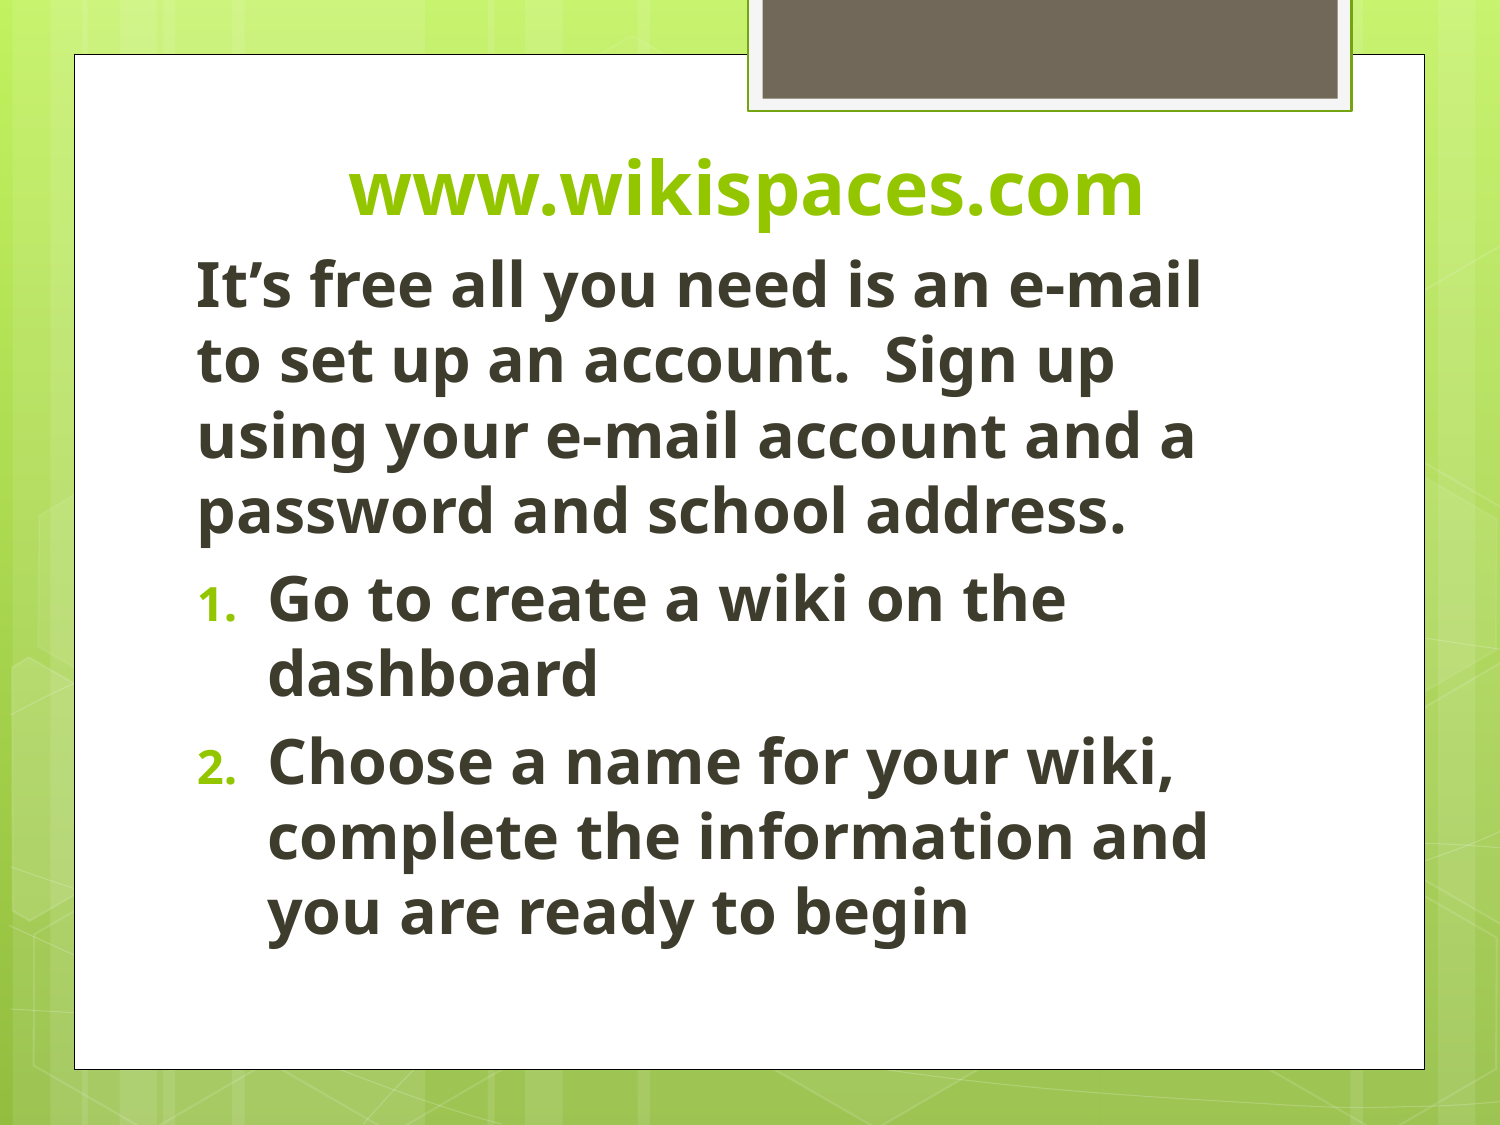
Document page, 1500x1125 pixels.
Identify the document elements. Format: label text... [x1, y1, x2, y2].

title www.wikispaces.com [171, 112, 1324, 238]
list It’s free all you need is an e-mail to set up an account. Sign up using your e-mail account and a password and school address. Go to create a wiki on the dashboard Choose a name for your wiki, complete the information and you are ready to begin [171, 237, 1283, 957]
